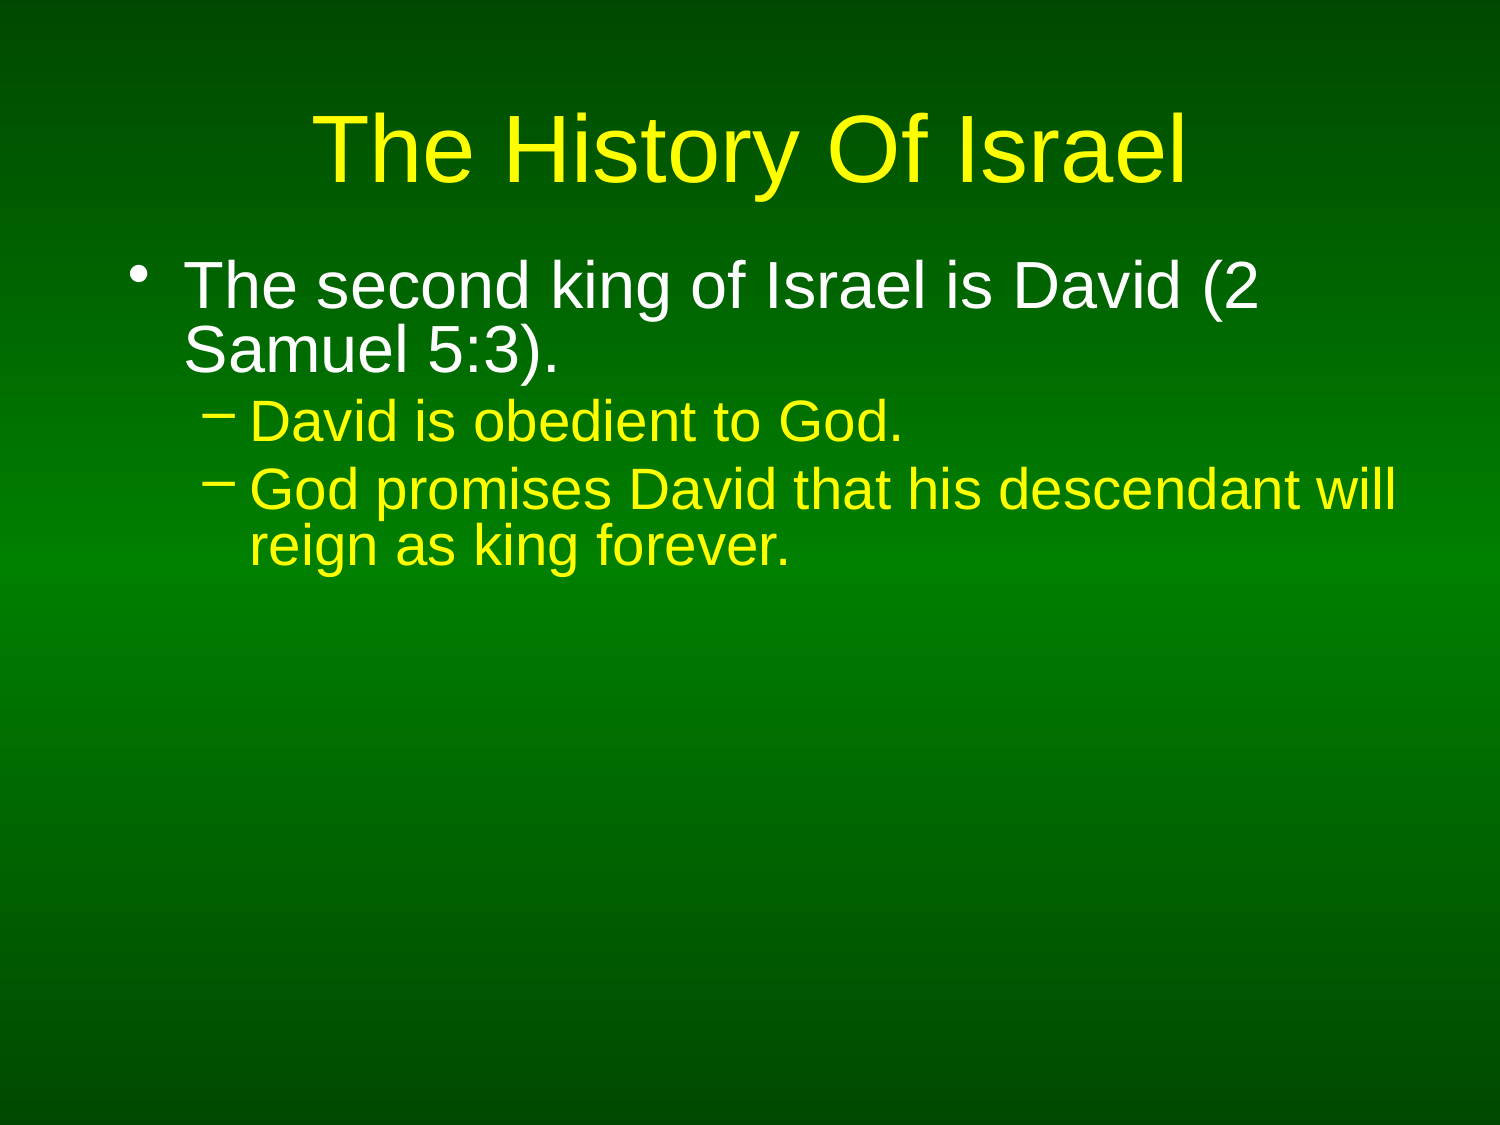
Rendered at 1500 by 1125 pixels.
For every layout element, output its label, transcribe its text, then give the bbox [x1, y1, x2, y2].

list The second king of Israel is David (2 Samuel 5:3). David is obedient to God. God promises David that his descendant will reign as king forever. [112, 249, 1425, 563]
title The History Of Israel [37, 50, 1463, 238]
